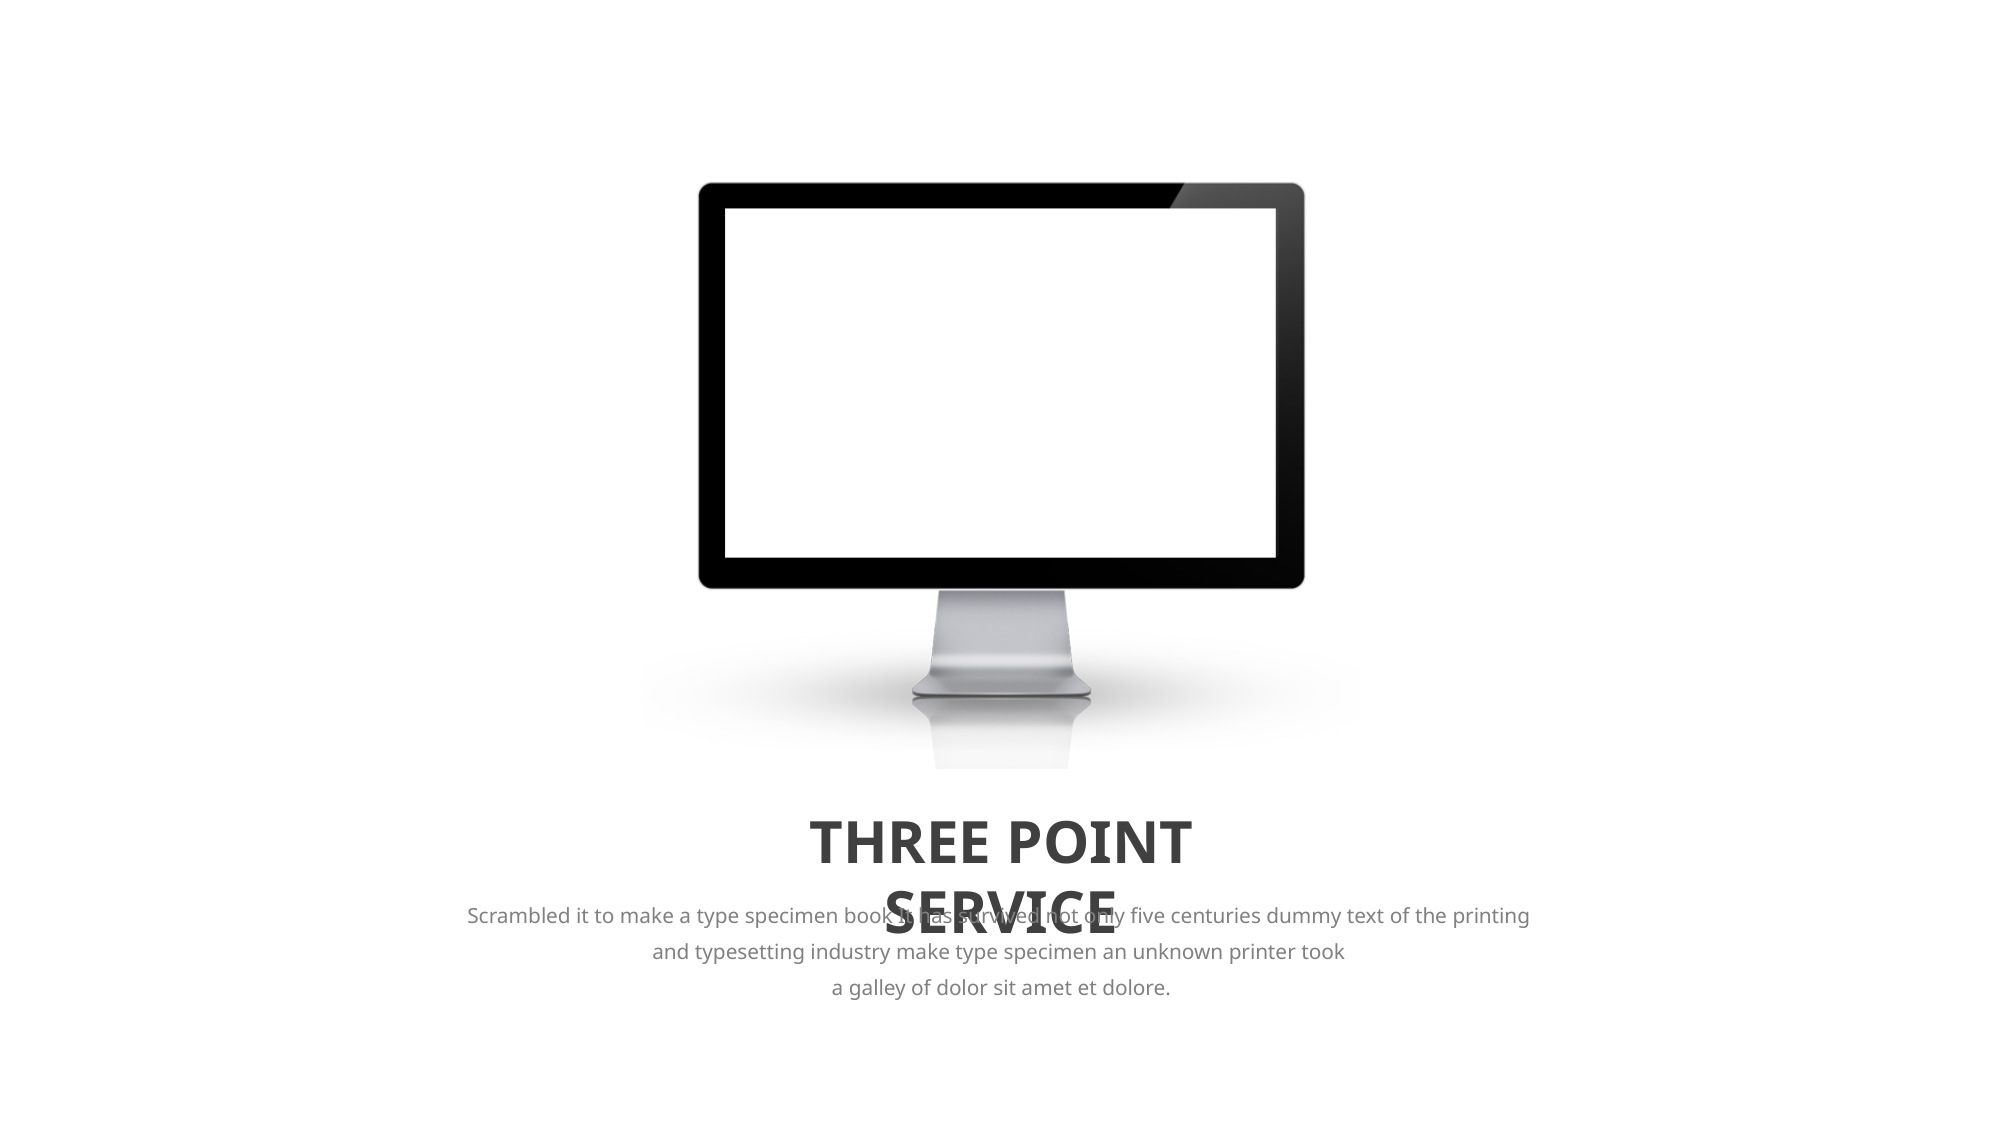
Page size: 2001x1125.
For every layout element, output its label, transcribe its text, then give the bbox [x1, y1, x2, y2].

picture [641, 133, 1361, 769]
text_box THREE POINT SERVICE [671, 798, 1331, 883]
text_box Scrambled it to make a type specimen book It has survived not only five centuries dummy text of the printing and typesetting industry make type specimen an unknown printer took a galley of dolor sit amet et dolore. [437, 883, 1565, 1007]
